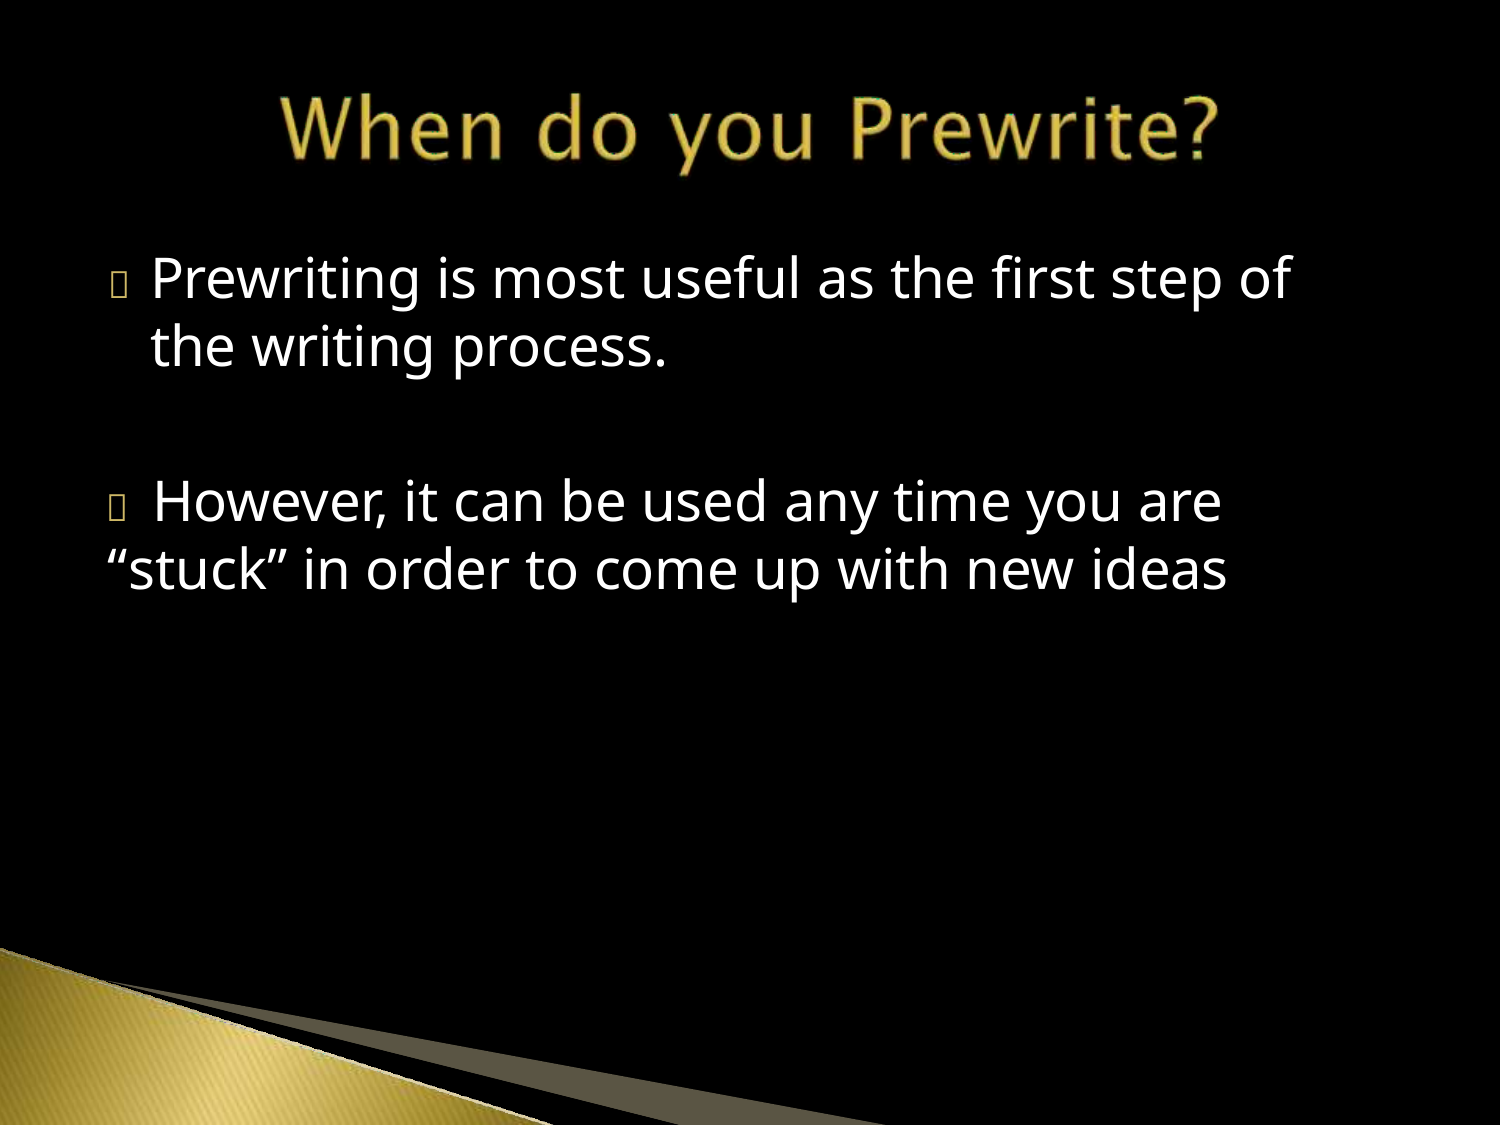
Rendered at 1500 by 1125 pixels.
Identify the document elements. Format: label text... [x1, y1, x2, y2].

text_box  Prewriting is most useful as the first step of the writing process.  However, it can be used any time you are “stuck” in order to come up with new ideas [105, 240, 1345, 601]
text_box [558, 1064, 886, 1125]
text_box [0, 948, 554, 1125]
text_box [221, 56, 1277, 200]
text_box [558, 1094, 679, 1125]
text_box [554, 949, 558, 1125]
